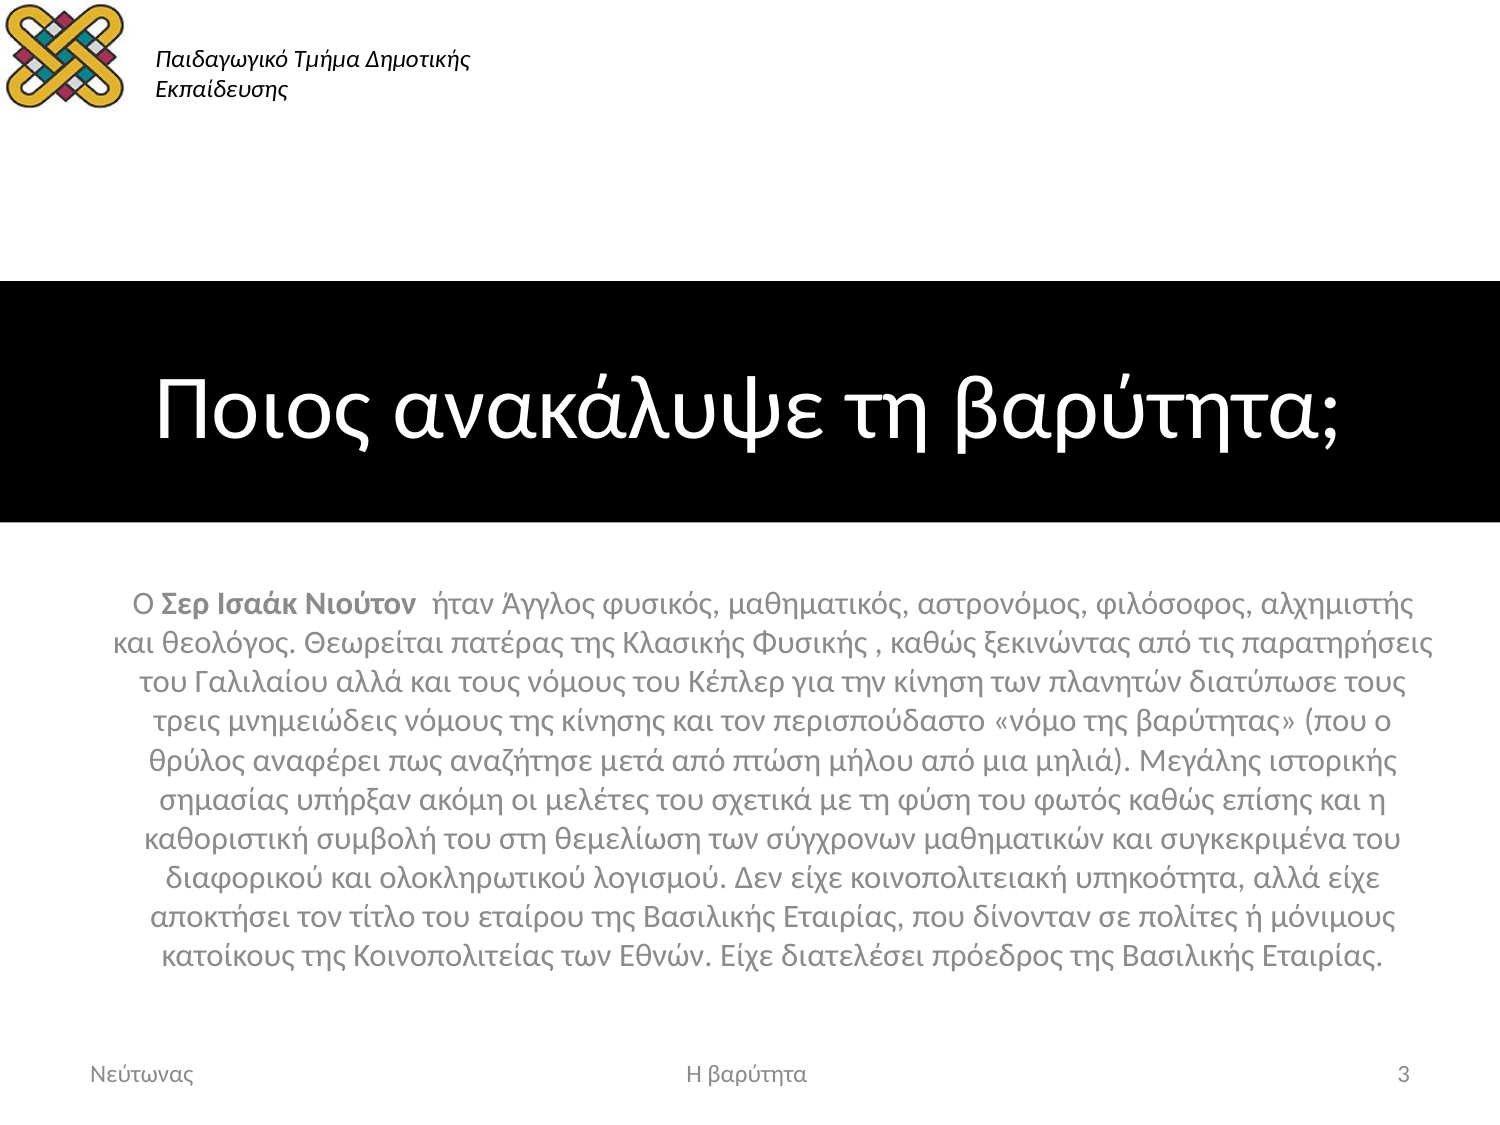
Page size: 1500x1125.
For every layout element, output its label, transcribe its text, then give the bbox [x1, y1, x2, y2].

picture [0, 0, 129, 113]
footer Η βαρύτητα [512, 1042, 988, 1103]
title Ποιος ανακάλυψε τη βαρύτητα; [0, 281, 1500, 523]
slide_number 3 [1074, 1042, 1425, 1103]
slide_number Νεύτωνας [75, 1042, 425, 1103]
subtitle Ο Σερ Ισαάκ Νιούτον ήταν Άγγλος φυσικός, μαθηματικός, αστρονόμος, φιλόσοφος, αλχημιστής και θεολόγος. Θεωρείται πατέρας της Κλασικής Φυσικής , καθώς ξεκινώντας από τις παρατηρήσεις του Γαλιλαίου αλλά και τους νόμους του Κέπλερ για την κίνηση των πλανητών διατύπωσε τους τρεις μνημειώδεις νόμους της κίνησης και τον περισπούδαστο «νόμο της βαρύτητας» (που ο θρύλος αναφέρει πως αναζήτησε μετά από πτώση μήλου από μια μηλιά). Μεγάλης ιστορικής σημασίας υπήρξαν ακόμη οι μελέτες του σχετικά με τη φύση του φωτός καθώς επίσης και η καθοριστική συμβολή του στη θεμελίωση των σύγχρονων μαθηματικών και συγκεκριμένα του διαφορικού και ολοκληρωτικού λογισμού. Δεν είχε κοινοπολιτειακή υπηκοότητα, αλλά είχε αποκτήσει τον τίτλο του εταίρου της Βασιλικής Εταιρίας, που δίνονταν σε πολίτες ή μόνιμους κατοίκους της Κοινοπολιτείας των Εθνών. Είχε διατελέσει πρόεδρος της Βασιλικής Εταιρίας. [93, 574, 1454, 997]
